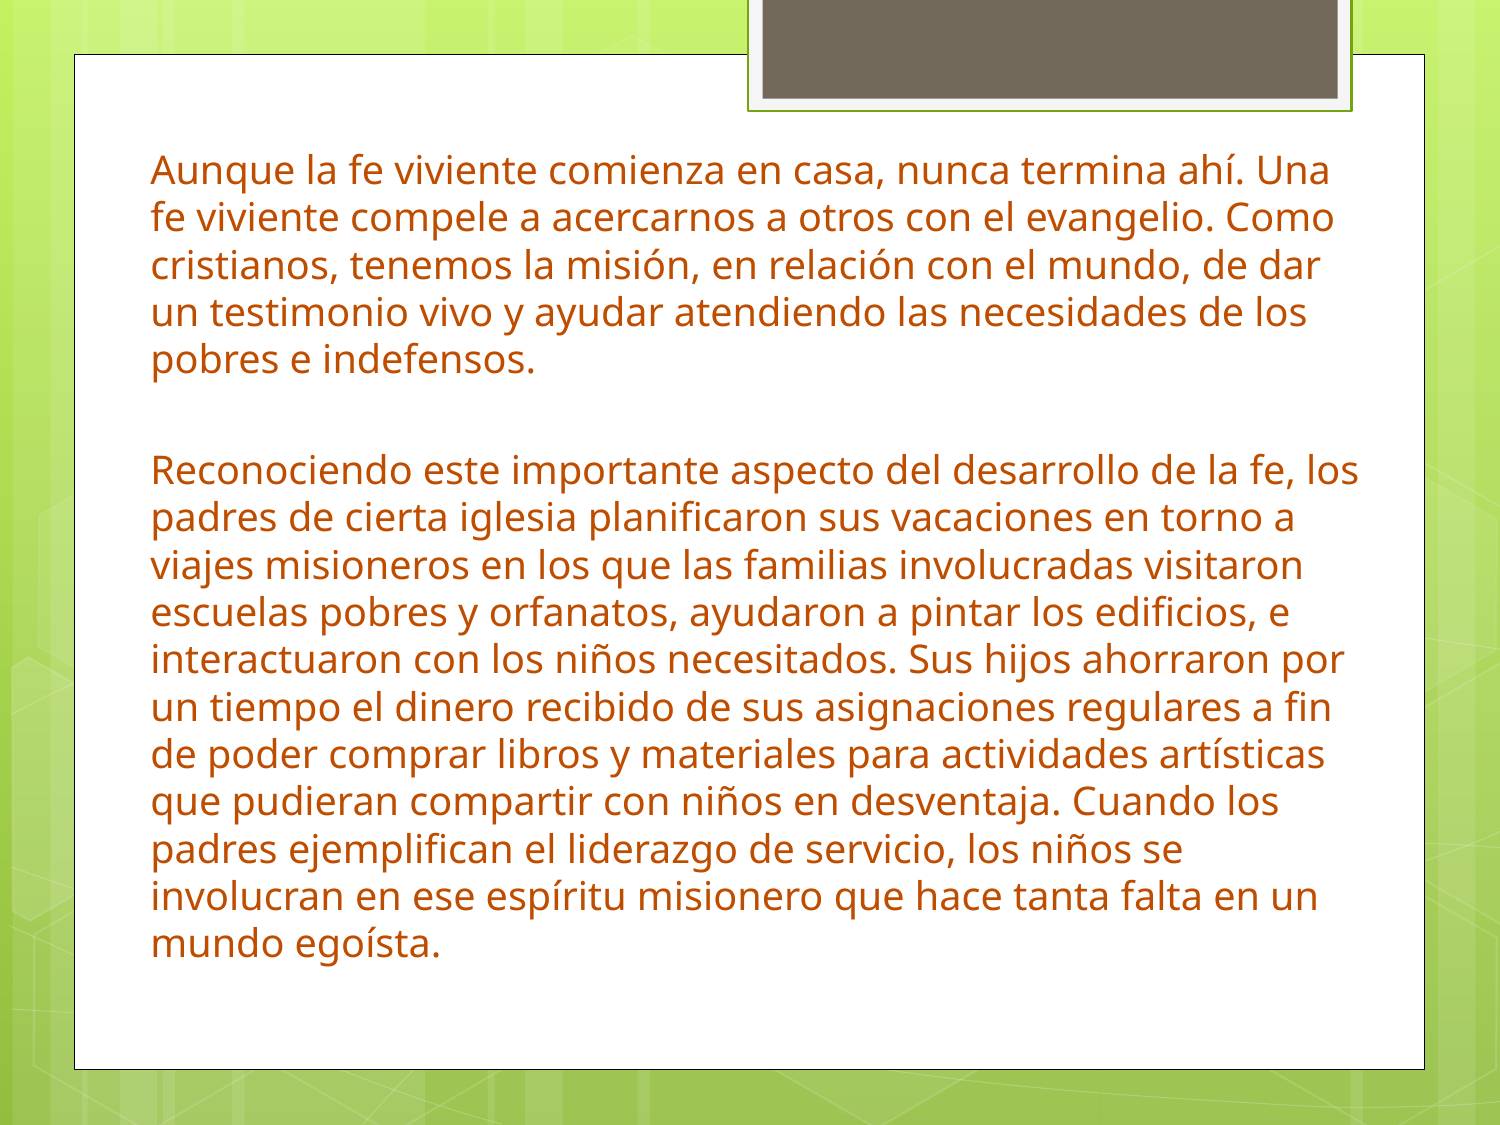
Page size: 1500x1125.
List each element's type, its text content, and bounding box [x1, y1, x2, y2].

list Aunque la fe viviente comienza en casa, nunca termina ahí. Una fe viviente compele a acercarnos a otros con el evangelio. Como cristianos, tenemos la misión, en relación con el mundo, de dar un testimonio vivo y ayudar atendiendo las necesidades de los pobres e indefensos. Reconociendo este importante aspecto del desarrollo de la fe, los padres de cierta iglesia planificaron sus vacaciones en torno a viajes misioneros en los que las familias involucradas visitaron escuelas pobres y orfanatos, ayudaron a pintar los edificios, e interactuaron con los niños necesitados. Sus hijos ahorraron por un tiempo el dinero recibido de sus asignaciones regulares a fin de poder comprar libros y materiales para actividades artísticas que pudieran compartir con niños en desventaja. Cuando los padres ejemplifican el liderazgo de servicio, los niños se involucran en ese espíritu misionero que hace tanta falta en un mundo egoísta. [125, 137, 1388, 1038]
